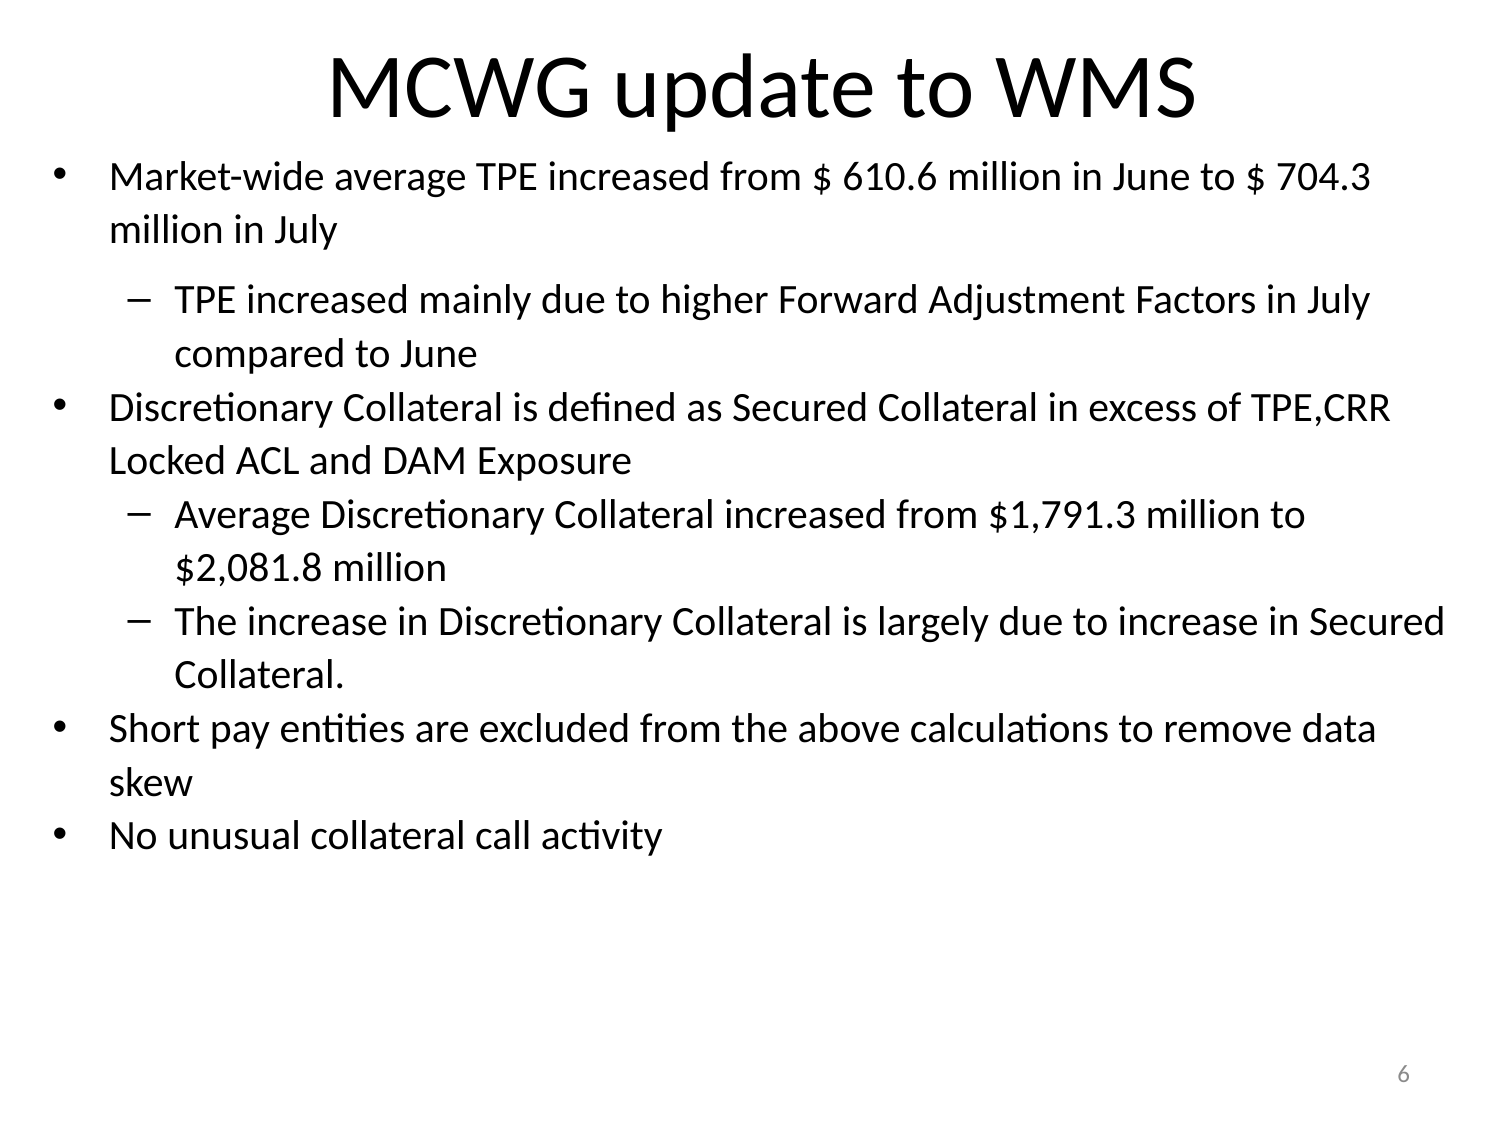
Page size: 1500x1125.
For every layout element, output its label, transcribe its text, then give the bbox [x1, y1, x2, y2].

title MCWG update to WMS [87, 12, 1438, 137]
slide_number 6 [1074, 1042, 1425, 1103]
list Market-wide average TPE increased from $ 610.6 million in June to $ 704.3 million in July TPE increased mainly due to higher Forward Adjustment Factors in July compared to June Discretionary Collateral is defined as Secured Collateral in excess of TPE,CRR Locked ACL and DAM Exposure Average Discretionary Collateral increased from $1,791.3 million to $2,081.8 million The increase in Discretionary Collateral is largely due to increase in Secured Collateral. Short pay entities are excluded from the above calculations to remove data skew No unusual collateral call activity [37, 137, 1475, 1025]
